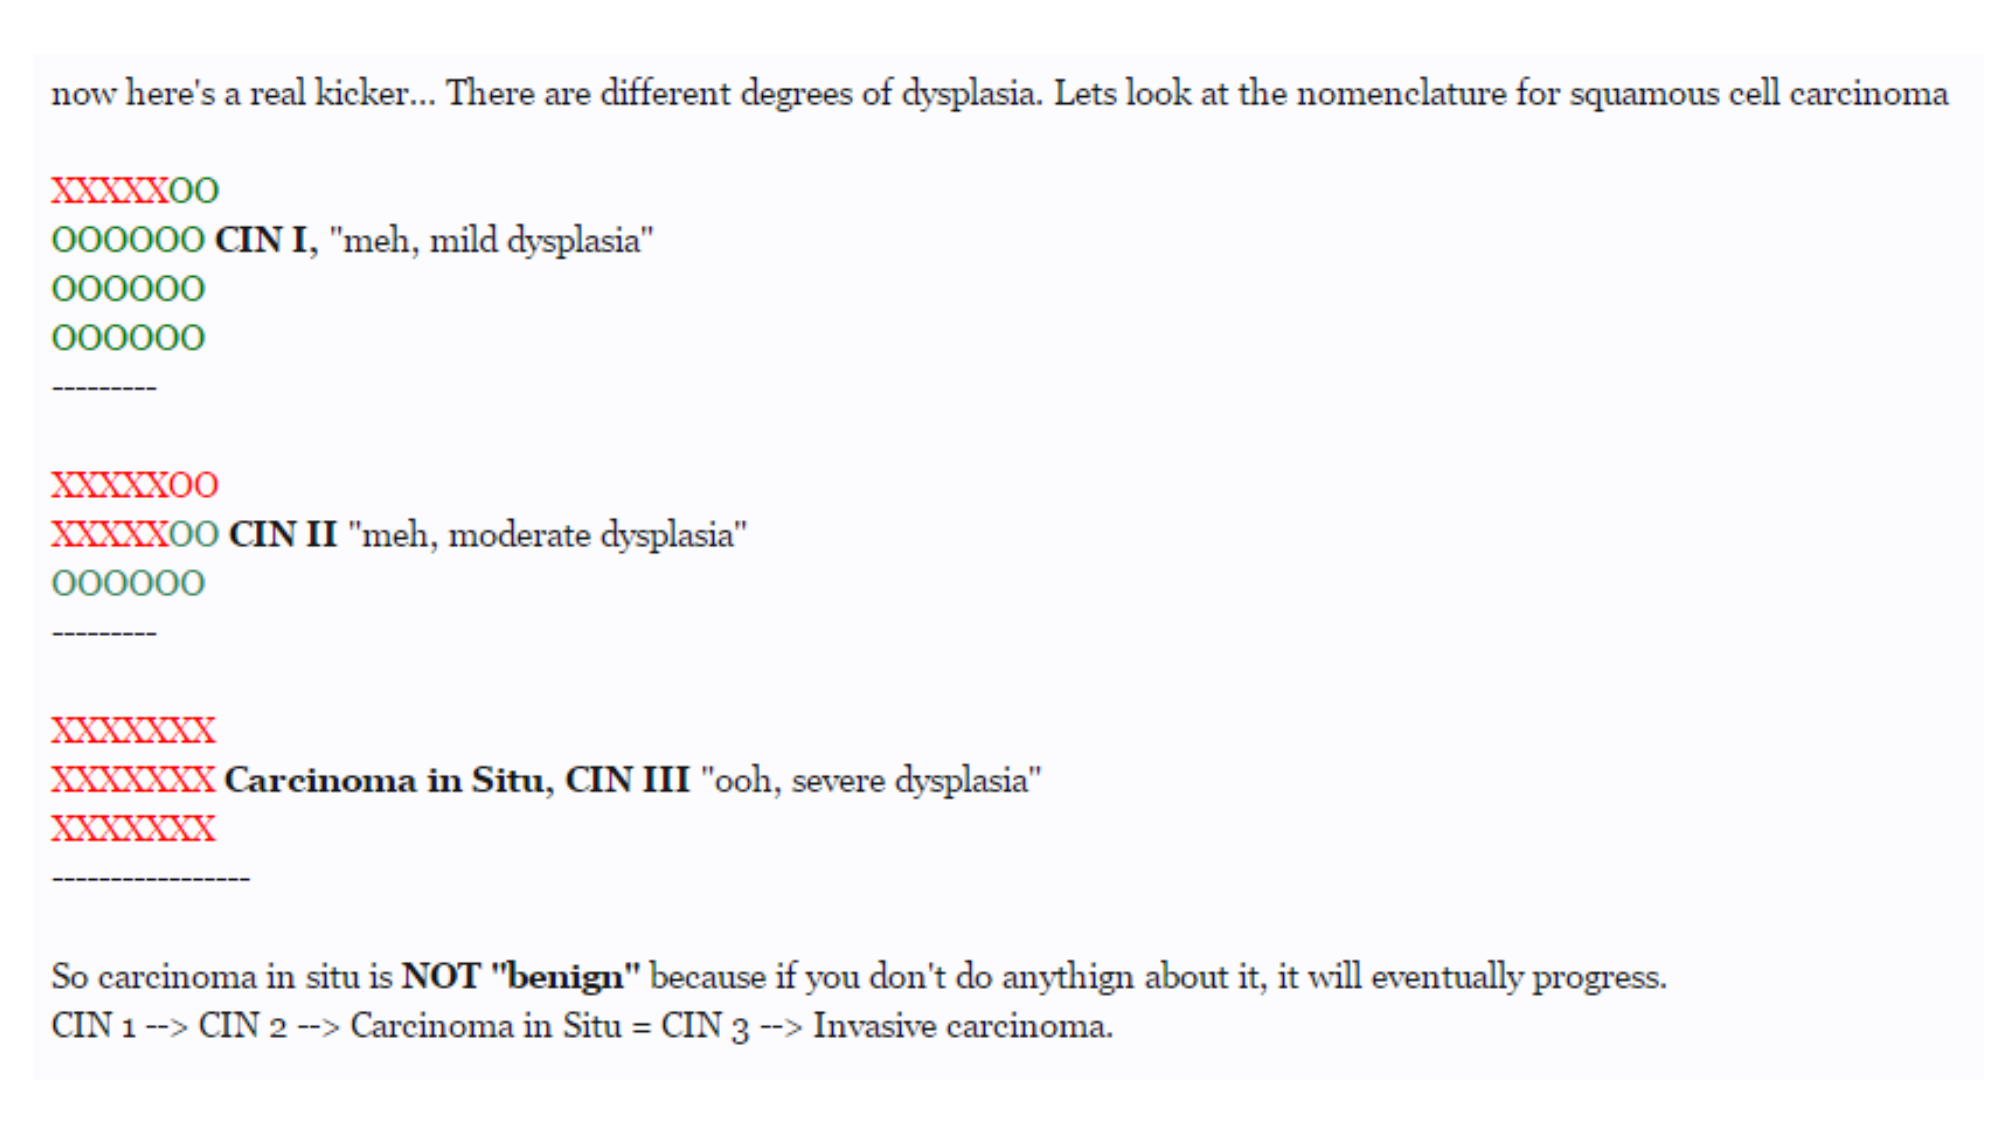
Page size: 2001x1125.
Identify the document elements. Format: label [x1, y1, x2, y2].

picture [33, 54, 1984, 1080]
